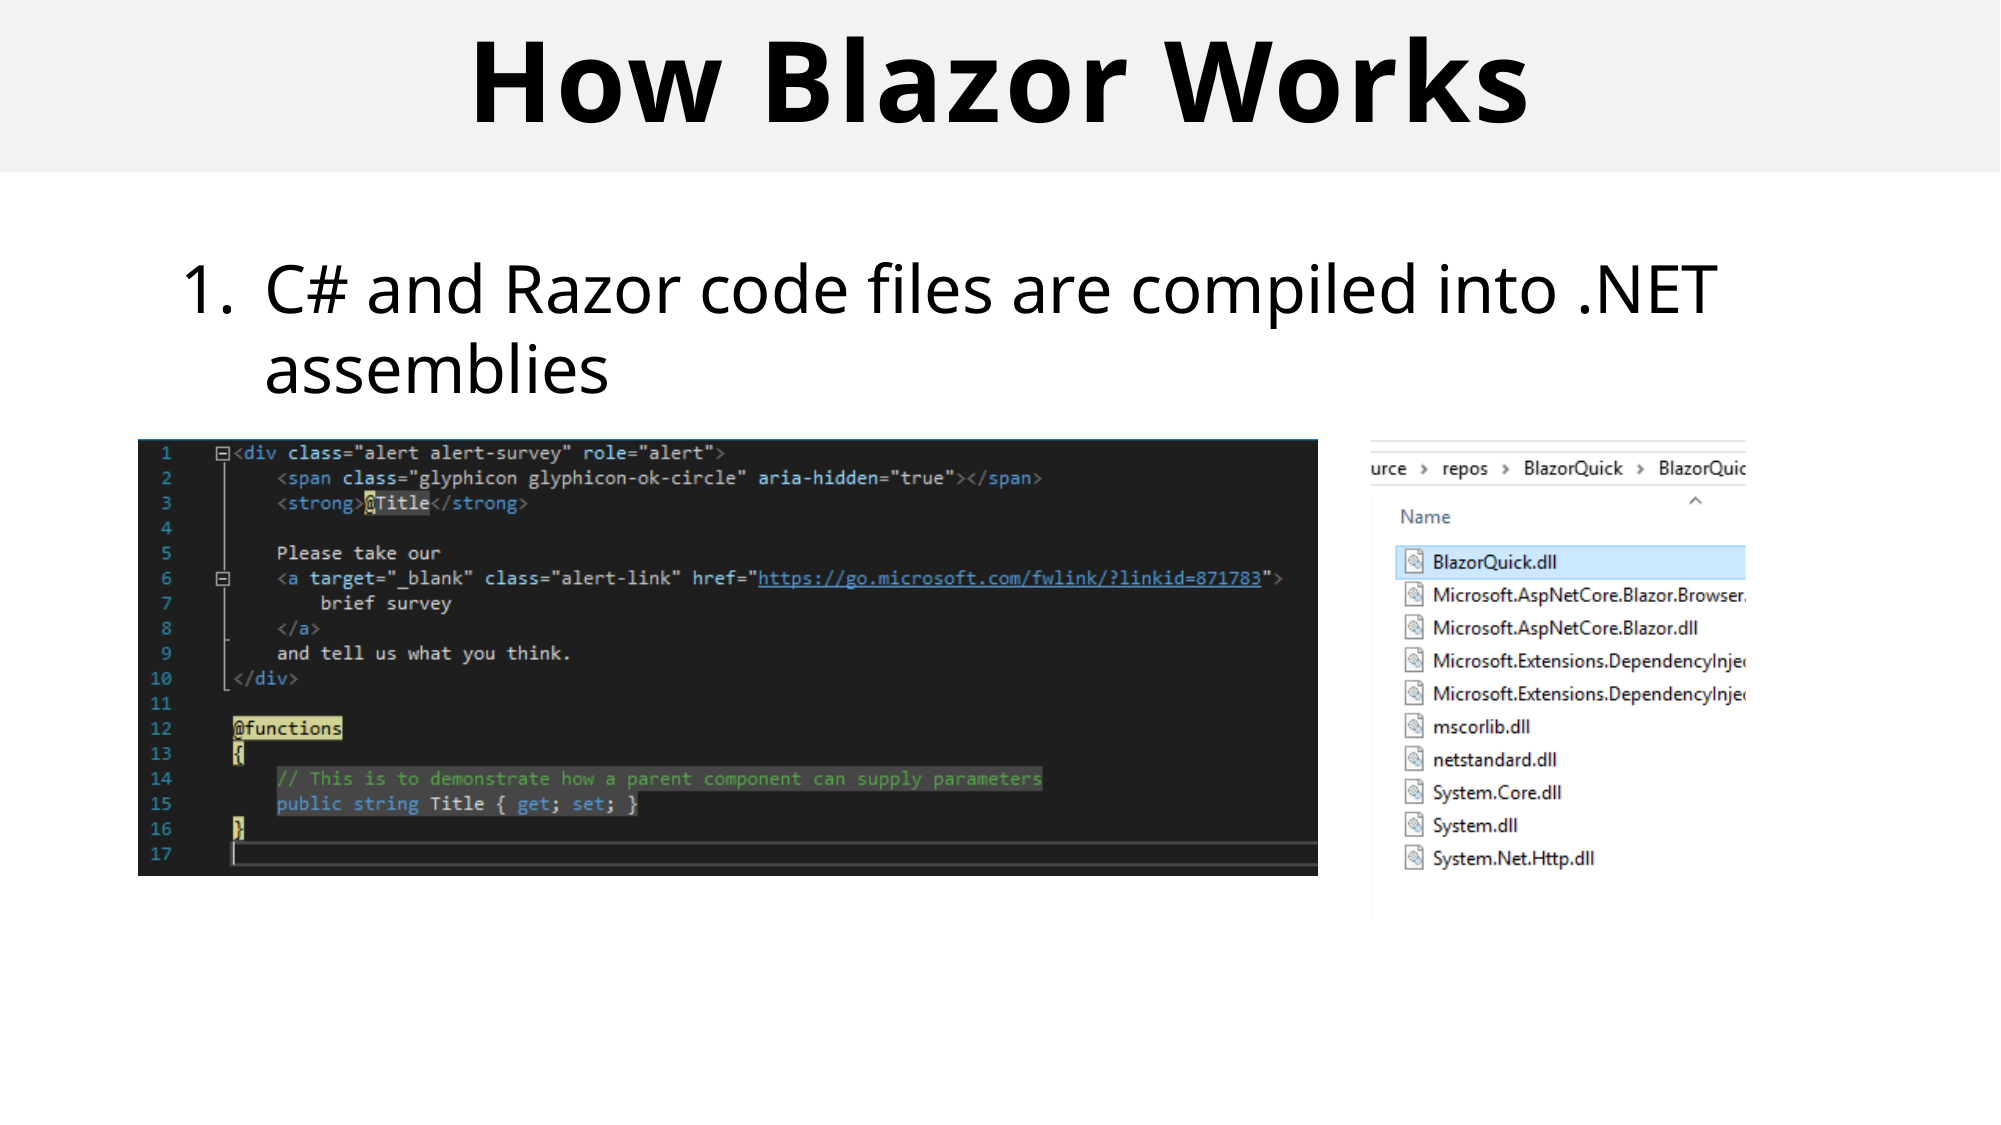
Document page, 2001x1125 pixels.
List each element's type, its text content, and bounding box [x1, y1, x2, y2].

picture [1370, 439, 1746, 917]
text_box C# and Razor code files are compiled into .NET assemblies [0, 172, 2000, 483]
picture [138, 439, 1318, 876]
title How Blazor Works [0, 0, 2000, 172]
